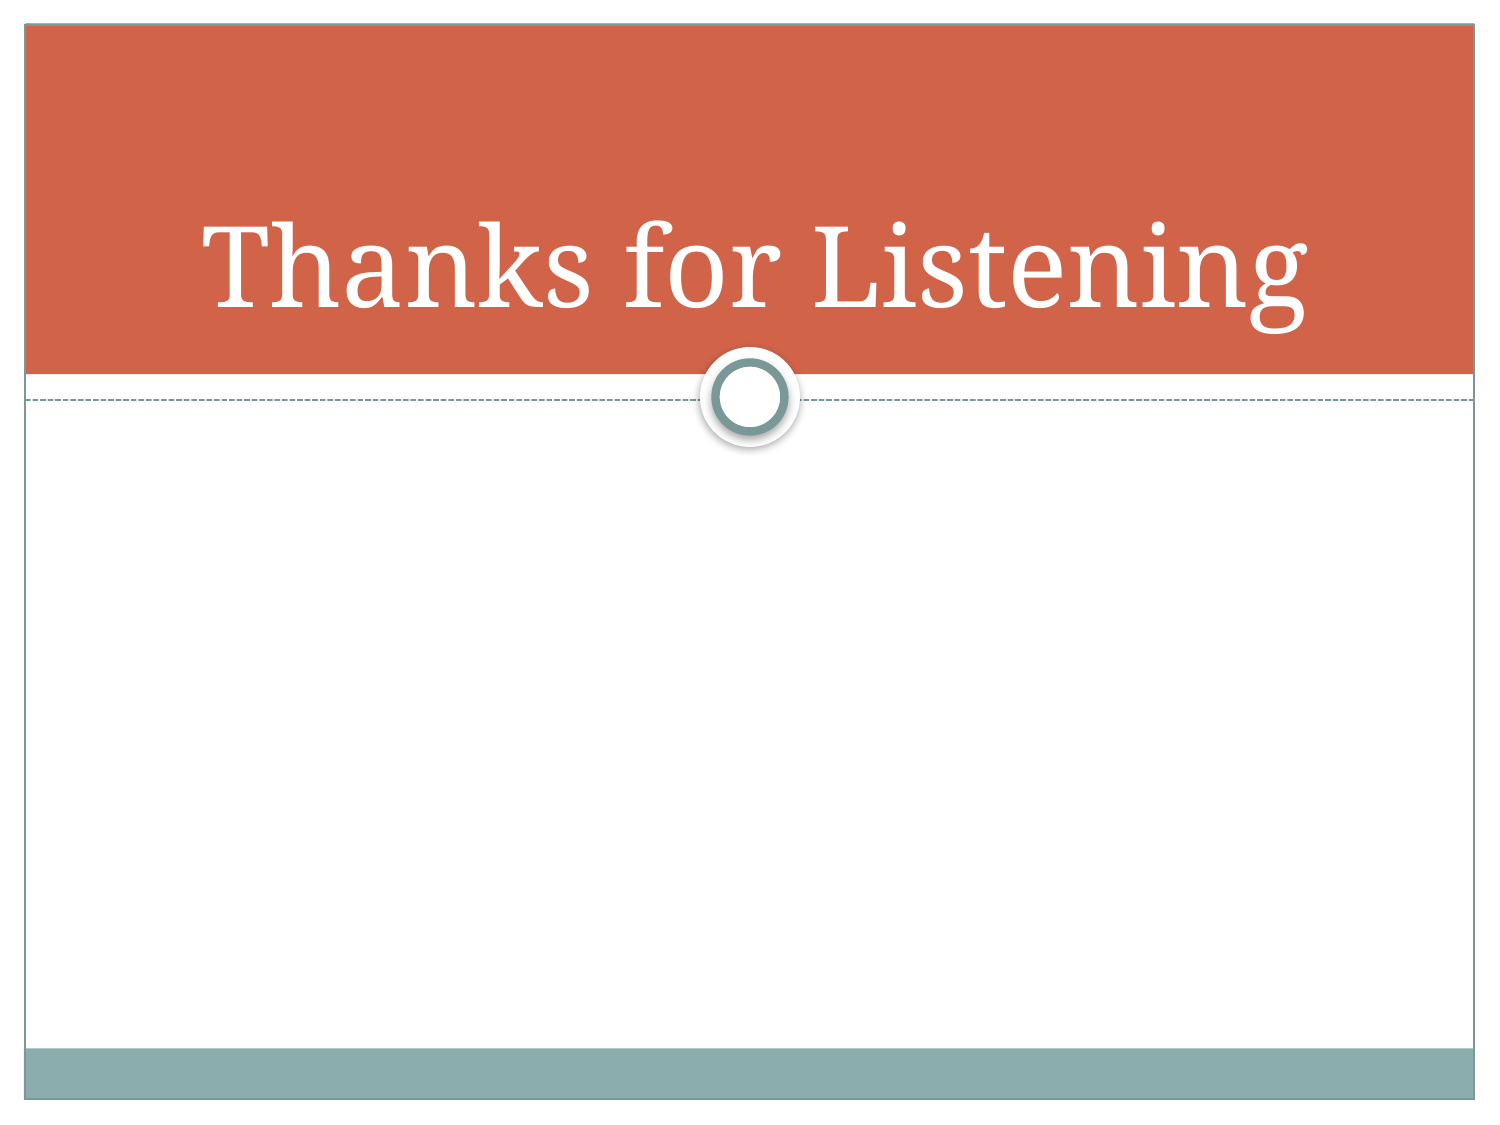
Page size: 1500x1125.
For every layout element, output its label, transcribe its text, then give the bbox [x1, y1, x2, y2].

title Thanks for Listening [118, 87, 1394, 338]
